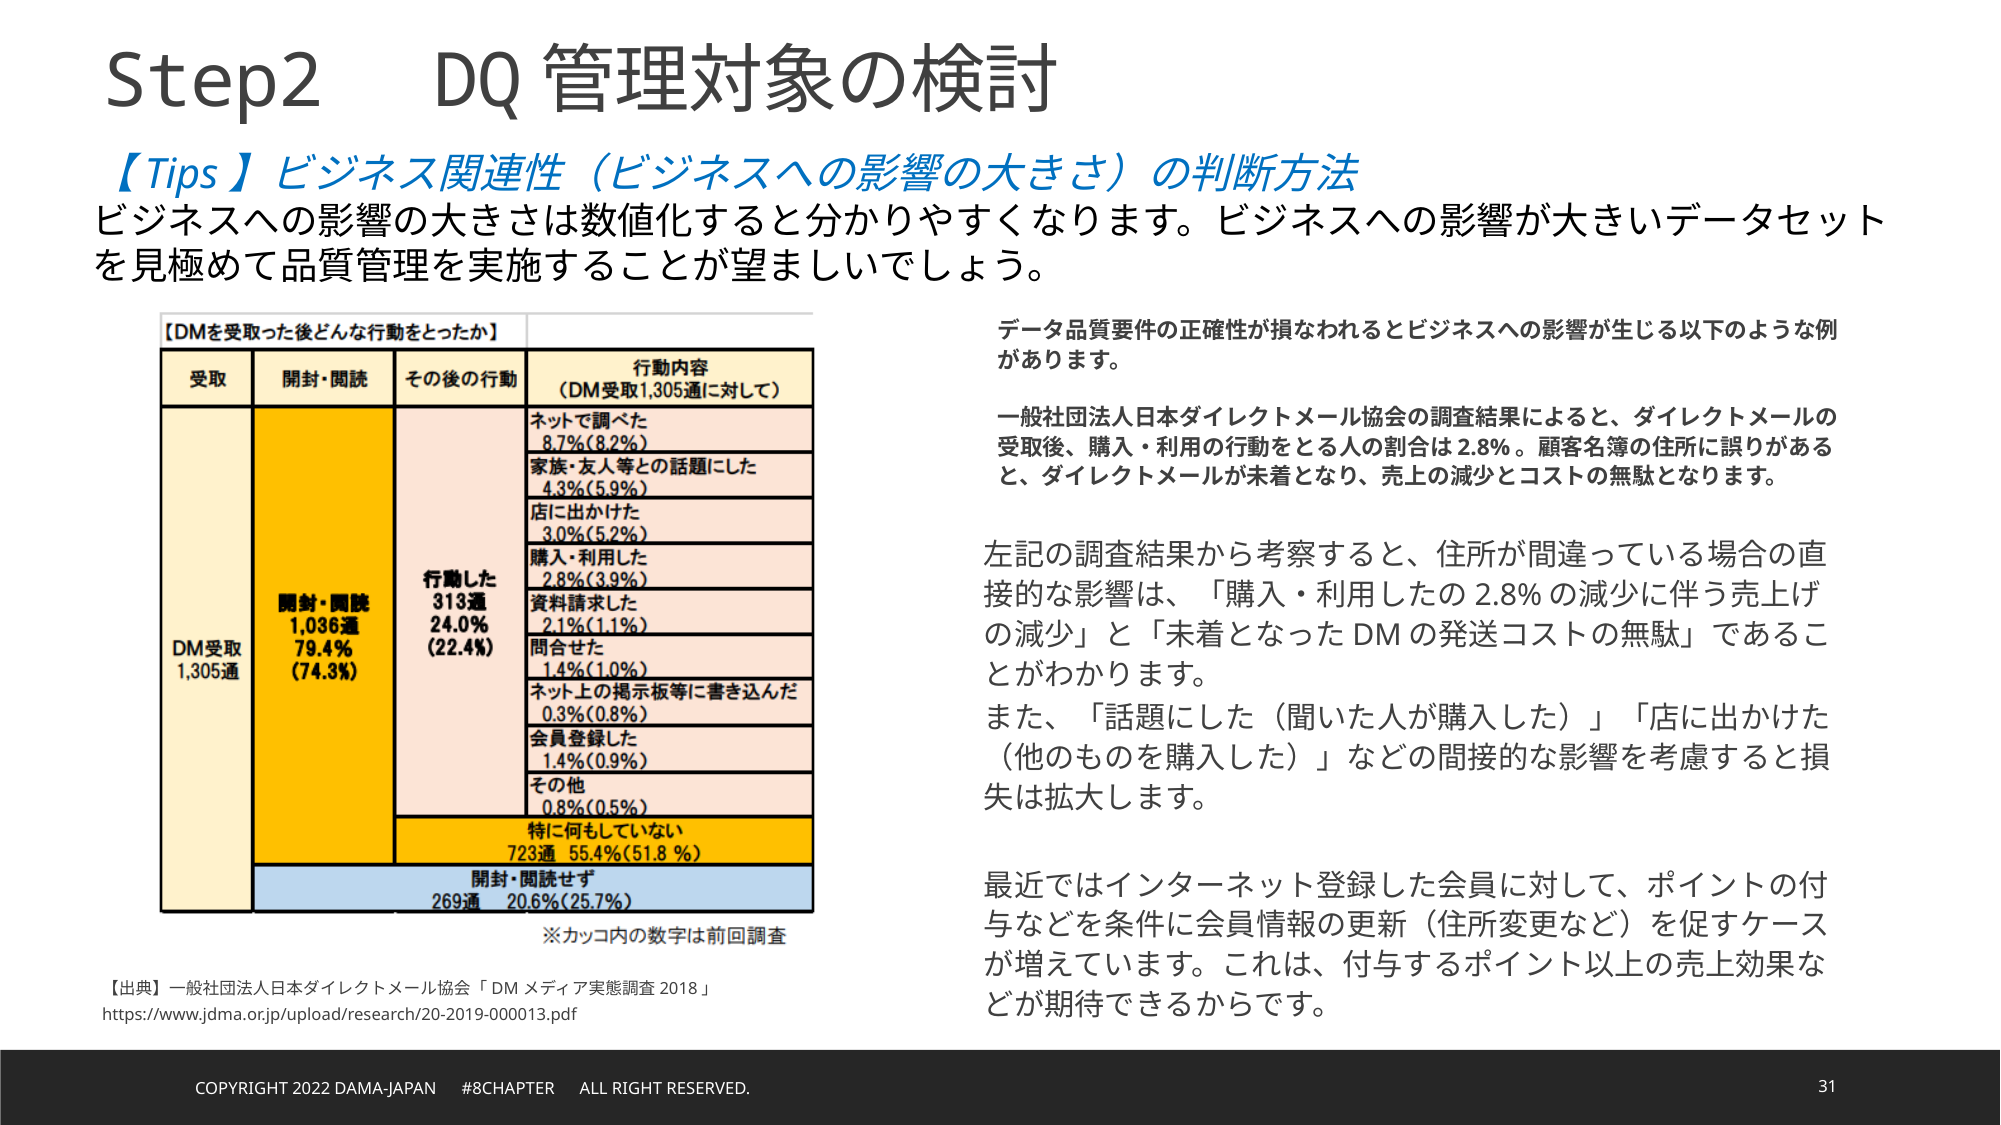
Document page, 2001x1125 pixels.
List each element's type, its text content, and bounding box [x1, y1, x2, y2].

text_box Step2 DQ管理対象の検討 [87, 47, 1830, 130]
footer Copyright 2022 DAMA-JAPAN #8chapter All right reserved. [180, 1057, 1299, 1118]
text_box 【Tips】ビジネス関連性（ビジネスへの影響の大きさ）の判断方法 ビジネスへの影響の大きさは数値化すると分かりやすくなります。ビジネスへの影響が大きいデータセットを見極めて品質管理を実施することが望ましいでしょう。 [78, 139, 1922, 295]
picture [150, 305, 822, 950]
slide_number 31 [1803, 1057, 1932, 1118]
text_box データ品質要件の正確性が損なわれるとビジネスへの影響が生じる以下のような例があります。 一般社団法人日本ダイレクトメール協会の調査結果によると、ダイレクトメールの受取後、購入・利用の行動をとる人の割合は2.8%。顧客名簿の住所に誤りがあると、ダイレクトメールが未着となり、売上の減少とコストの無駄となります。 左記の調査結果から考察すると、住所が間違っている場合の直接的な影響は、「購入・利用したの2.8%の減少に伴う売上げの減少」と「未着となったDMの発送コストの無駄」であることがわかります。 また、「話題にした（聞いた人が購入した）」「店に出かけた（他のものを購入した）」などの間接的な影響を考慮すると損失は拡大します。 最近ではインターネット登録した会員に対して、ポイントの付与などを条件に会員情報の更新（住所変更など）を促すケースが増えています。これは、付与するポイント以上の売上効果などが期待できるからです。 [969, 306, 1865, 1036]
text_box 【出典】一般社団法人日本ダイレクトメール協会「DMメディア実態調査2018」 https://www.jdma.or.jp/upload/research/20-2019-000013.pdf [87, 968, 781, 1036]
